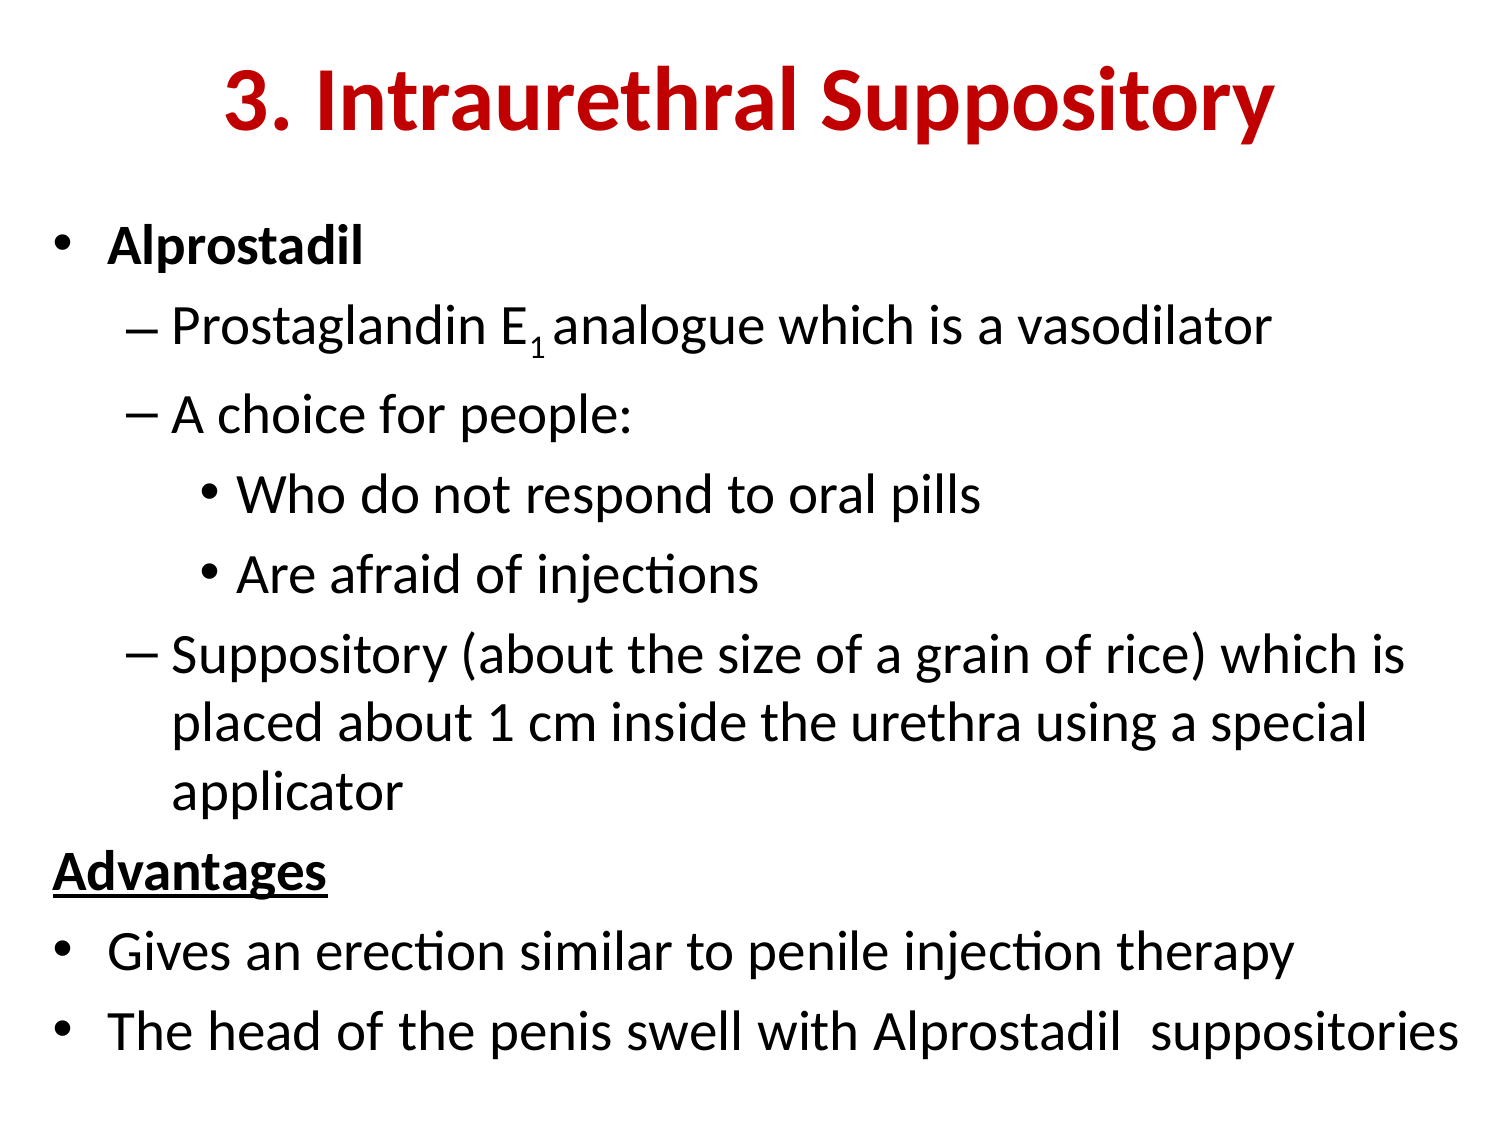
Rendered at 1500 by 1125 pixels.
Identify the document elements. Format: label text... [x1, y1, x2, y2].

list Alprostadil Prostaglandin E1 analogue which is a vasodilator A choice for people: Who do not respond to oral pills Are afraid of injections Suppository (about the size of a grain of rice) which is placed about 1 cm inside the urethra using a special applicator Advantages Gives an erection similar to penile injection therapy The head of the penis swell with Alprostadil suppositories [37, 200, 1475, 1088]
title 3. Intraurethral Suppository [75, 0, 1425, 188]
